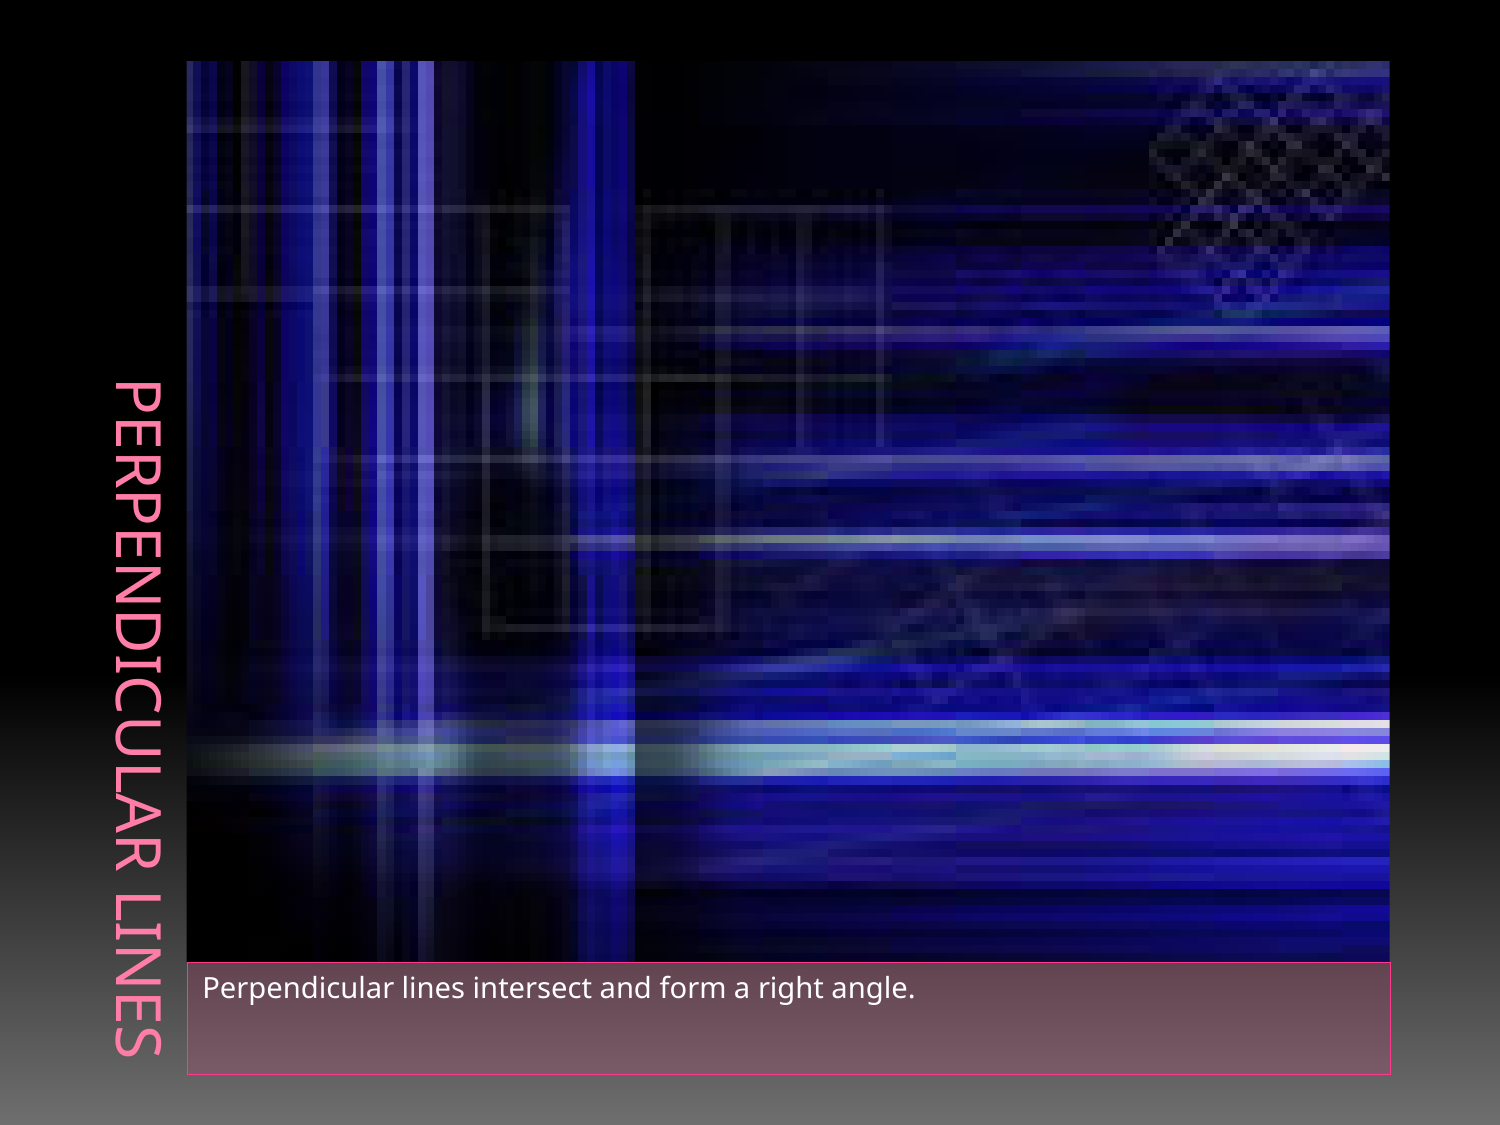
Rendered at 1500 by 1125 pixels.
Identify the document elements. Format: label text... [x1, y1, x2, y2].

list Perpendicular lines intersect and form a right angle. [187, 962, 1391, 1075]
title Perpendicular lines [36, 24, 186, 1075]
picture [186, 61, 1390, 962]
